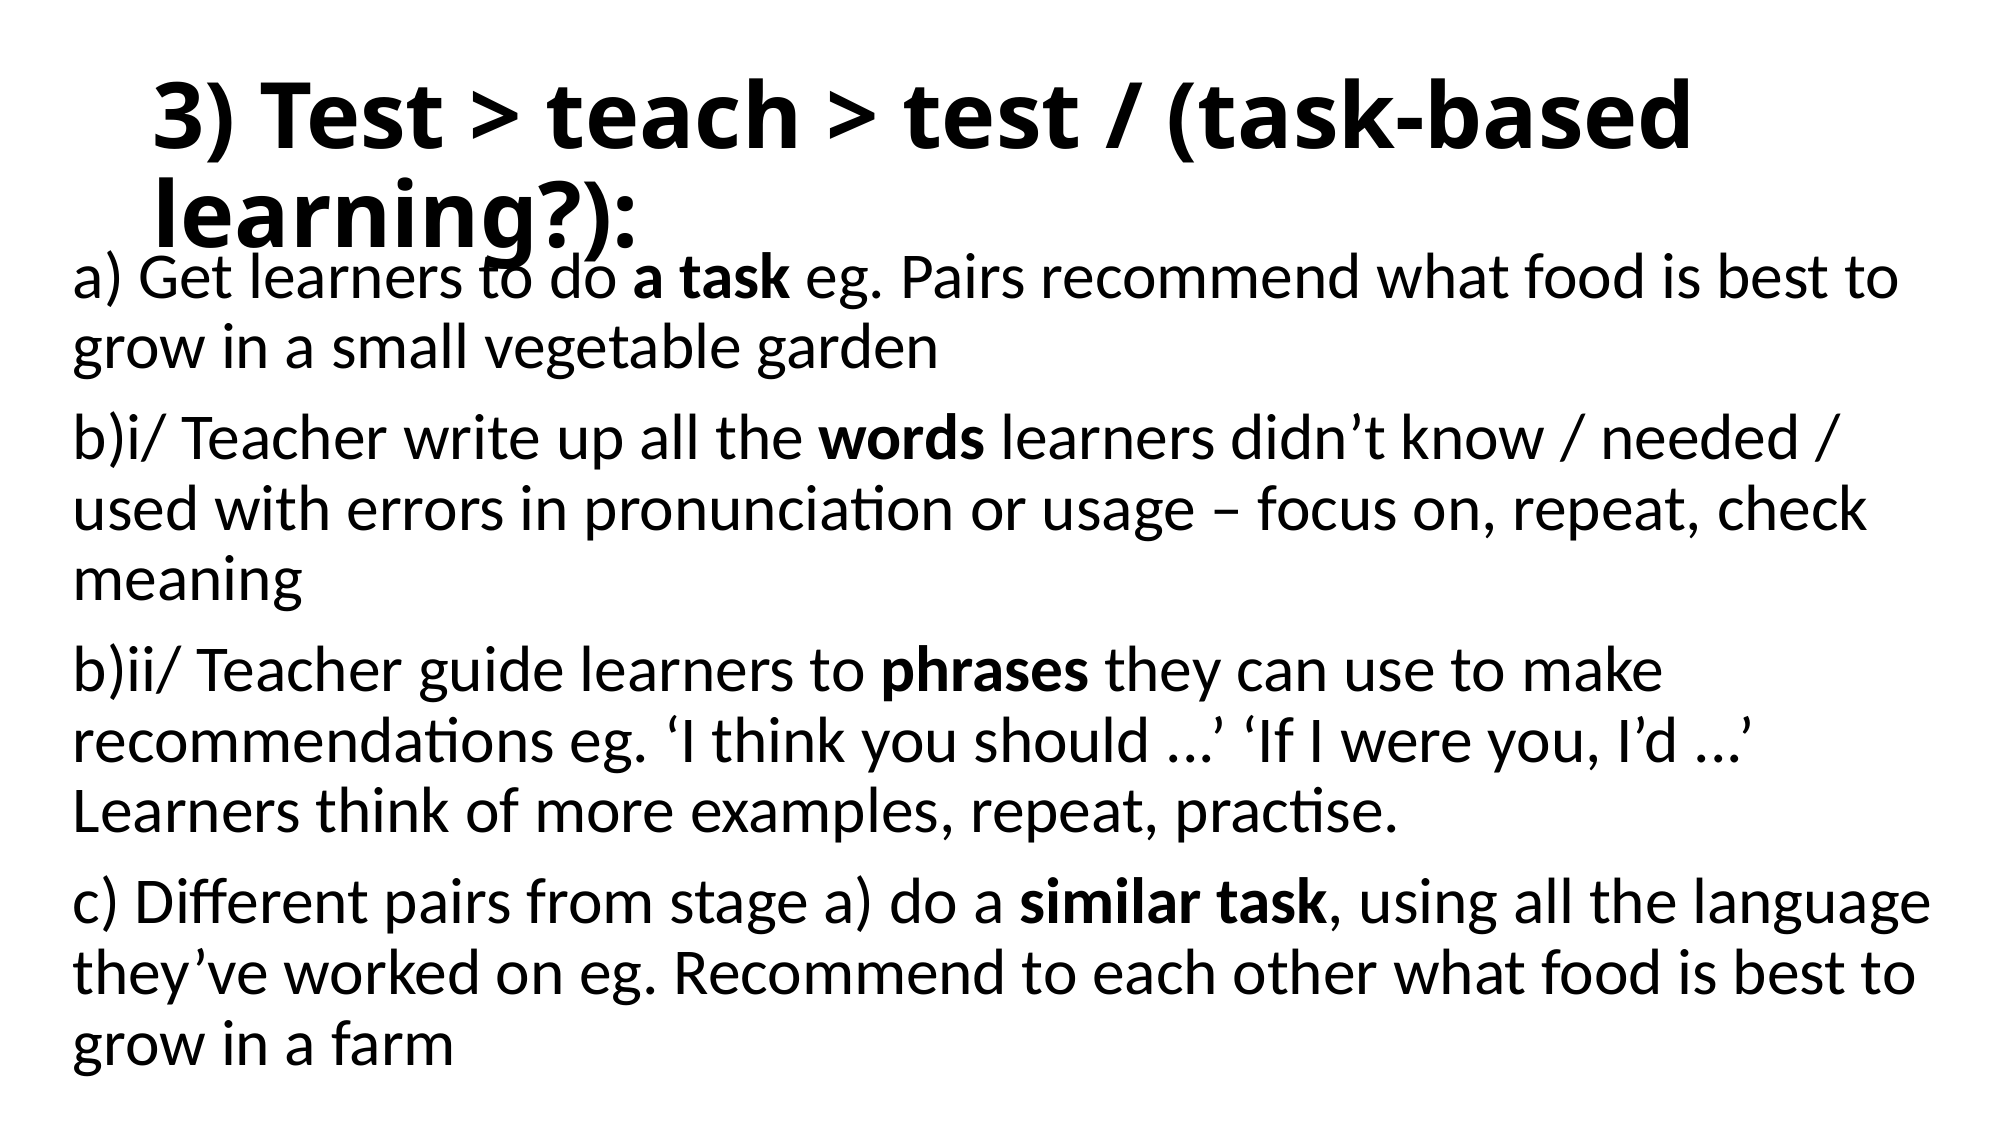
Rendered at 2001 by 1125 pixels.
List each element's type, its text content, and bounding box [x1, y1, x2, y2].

list a) Get learners to do a task eg. Pairs recommend what food is best to grow in a small vegetable garden b)i/ Teacher write up all the words learners didn’t know / needed / used with errors in pronunciation or usage – focus on, repeat, check meaning b)ii/ Teacher guide learners to phrases they can use to make recommendations eg. ‘I think you should ...’ ‘If I were you, I’d ...’ Learners think of more examples, repeat, practise. c) Different pairs from stage a) do a similar task, using all the language they’ve worked on eg. Recommend to each other what food is best to grow in a farm [57, 234, 1964, 1093]
title 3) Test > teach > test / (task-based learning?): [137, 59, 1863, 234]
